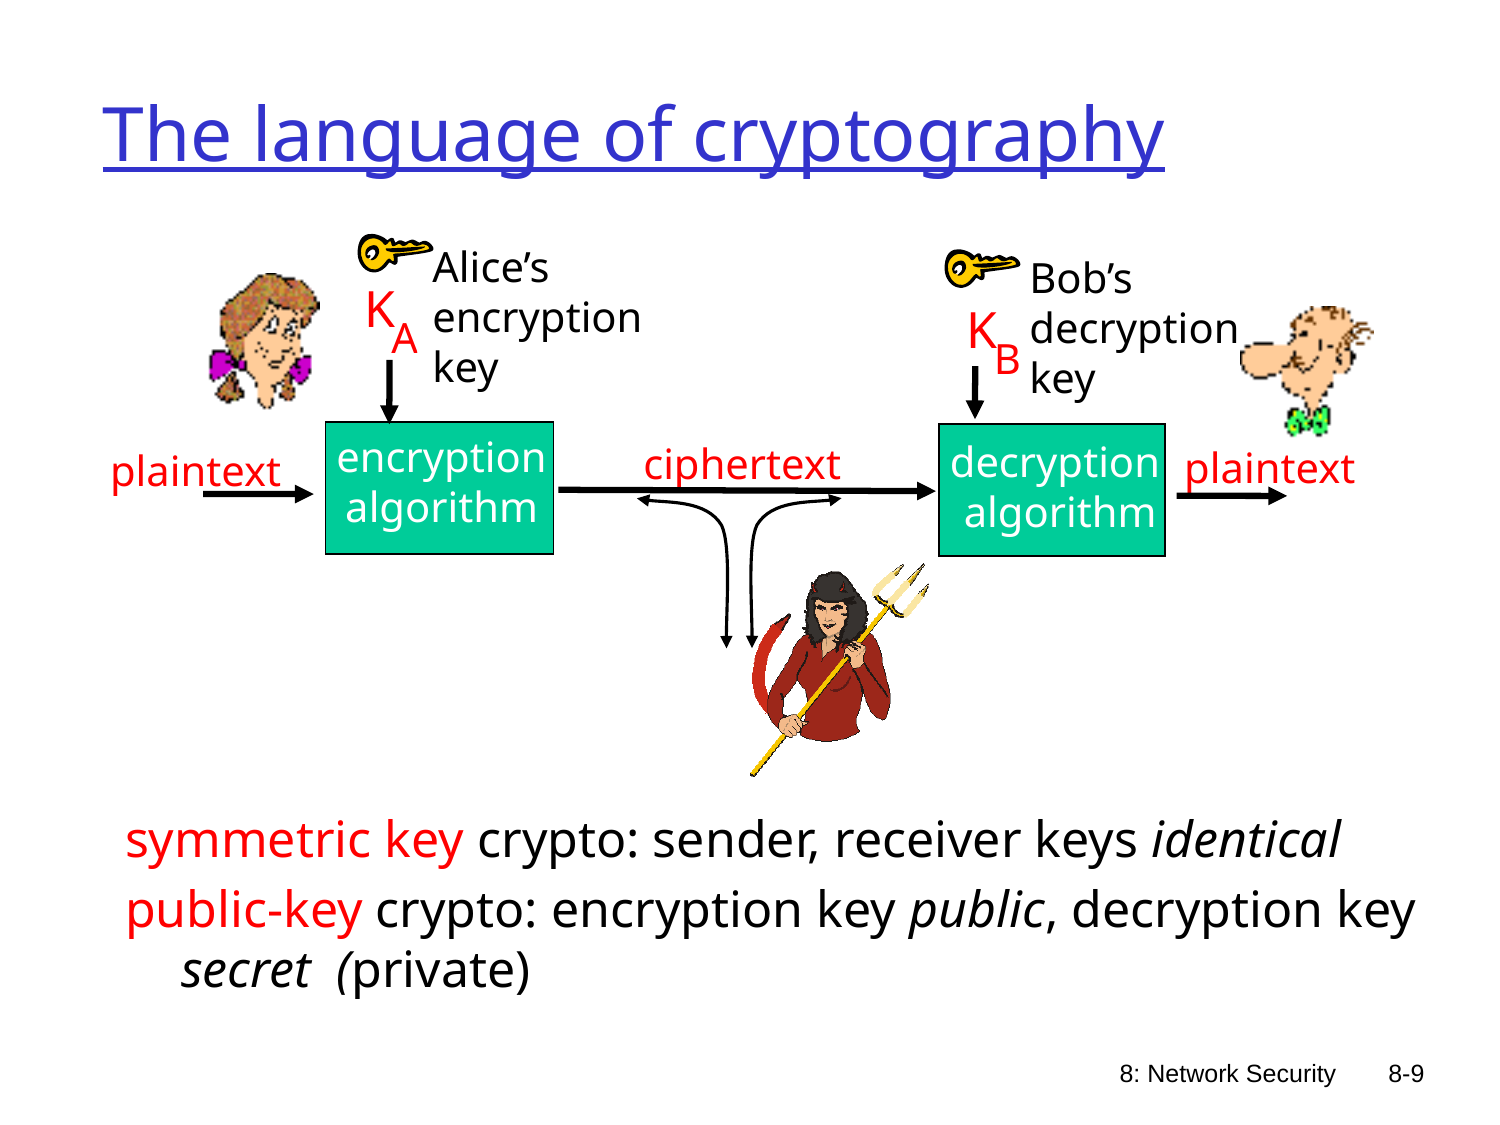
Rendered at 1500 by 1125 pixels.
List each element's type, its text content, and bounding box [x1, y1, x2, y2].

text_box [349, 269, 436, 370]
picture [356, 233, 434, 273]
picture [943, 248, 1021, 289]
text_box [636, 494, 733, 649]
text_box [325, 539, 554, 554]
picture [1240, 306, 1374, 443]
text_box plaintext [1186, 434, 1371, 499]
text_box encryption algorithm [321, 423, 562, 539]
text_box ciphertext [628, 491, 856, 496]
picture [205, 273, 320, 415]
text_box decryption algorithm [935, 428, 1186, 543]
title The language of cryptography [87, 37, 1363, 225]
text_box ciphertext [628, 430, 856, 490]
text_box [968, 391, 982, 420]
text_box [938, 424, 1165, 428]
footer 8: Network Security [876, 1050, 1352, 1125]
text_box plaintext [95, 437, 297, 502]
text_box Bob’s decryption key [1014, 244, 1262, 410]
text_box [745, 635, 750, 645]
text_box [1176, 489, 1288, 503]
picture [750, 563, 929, 777]
text_box [938, 543, 1165, 556]
text_box [203, 487, 314, 501]
list symmetric key crypto: sender, receiver keys identical public-key crypto: encryption key public, decryption key secret (private) [109, 800, 1459, 998]
text_box [558, 484, 936, 498]
text_box Alice’s encryption key [417, 233, 665, 399]
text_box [951, 291, 1036, 391]
text_box [751, 494, 842, 563]
text_box [383, 370, 396, 425]
slide_number 8-9 [1320, 1050, 1440, 1099]
